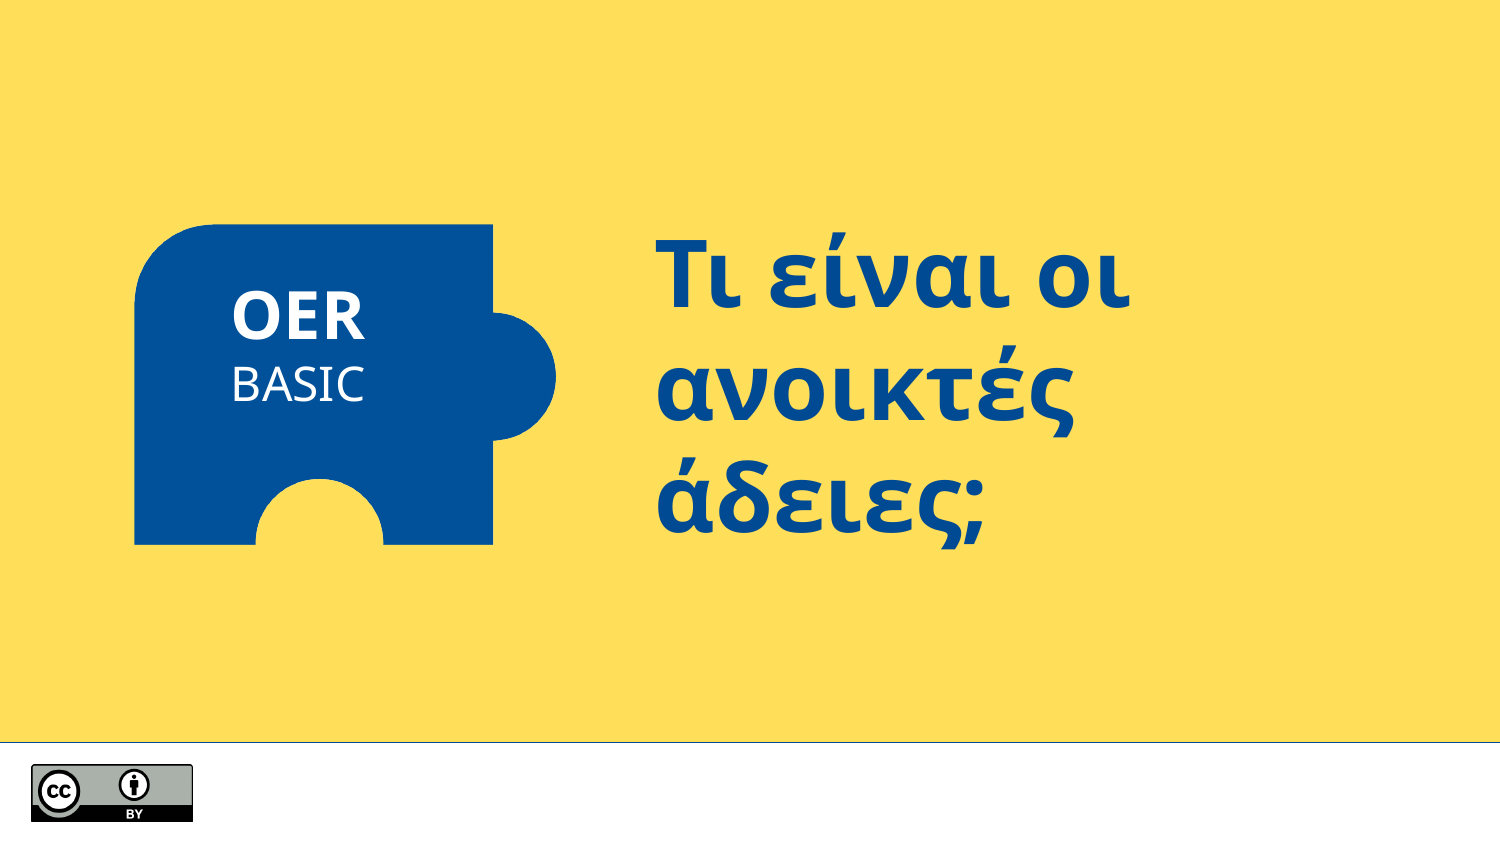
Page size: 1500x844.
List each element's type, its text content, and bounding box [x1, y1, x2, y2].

text_box Τι είναι οι ανοικτές άδειες; [639, 199, 1427, 567]
text_box [0, 750, 1500, 844]
text_box OER BASIC [560, 258, 862, 426]
picture [133, 224, 556, 545]
picture [31, 764, 193, 822]
